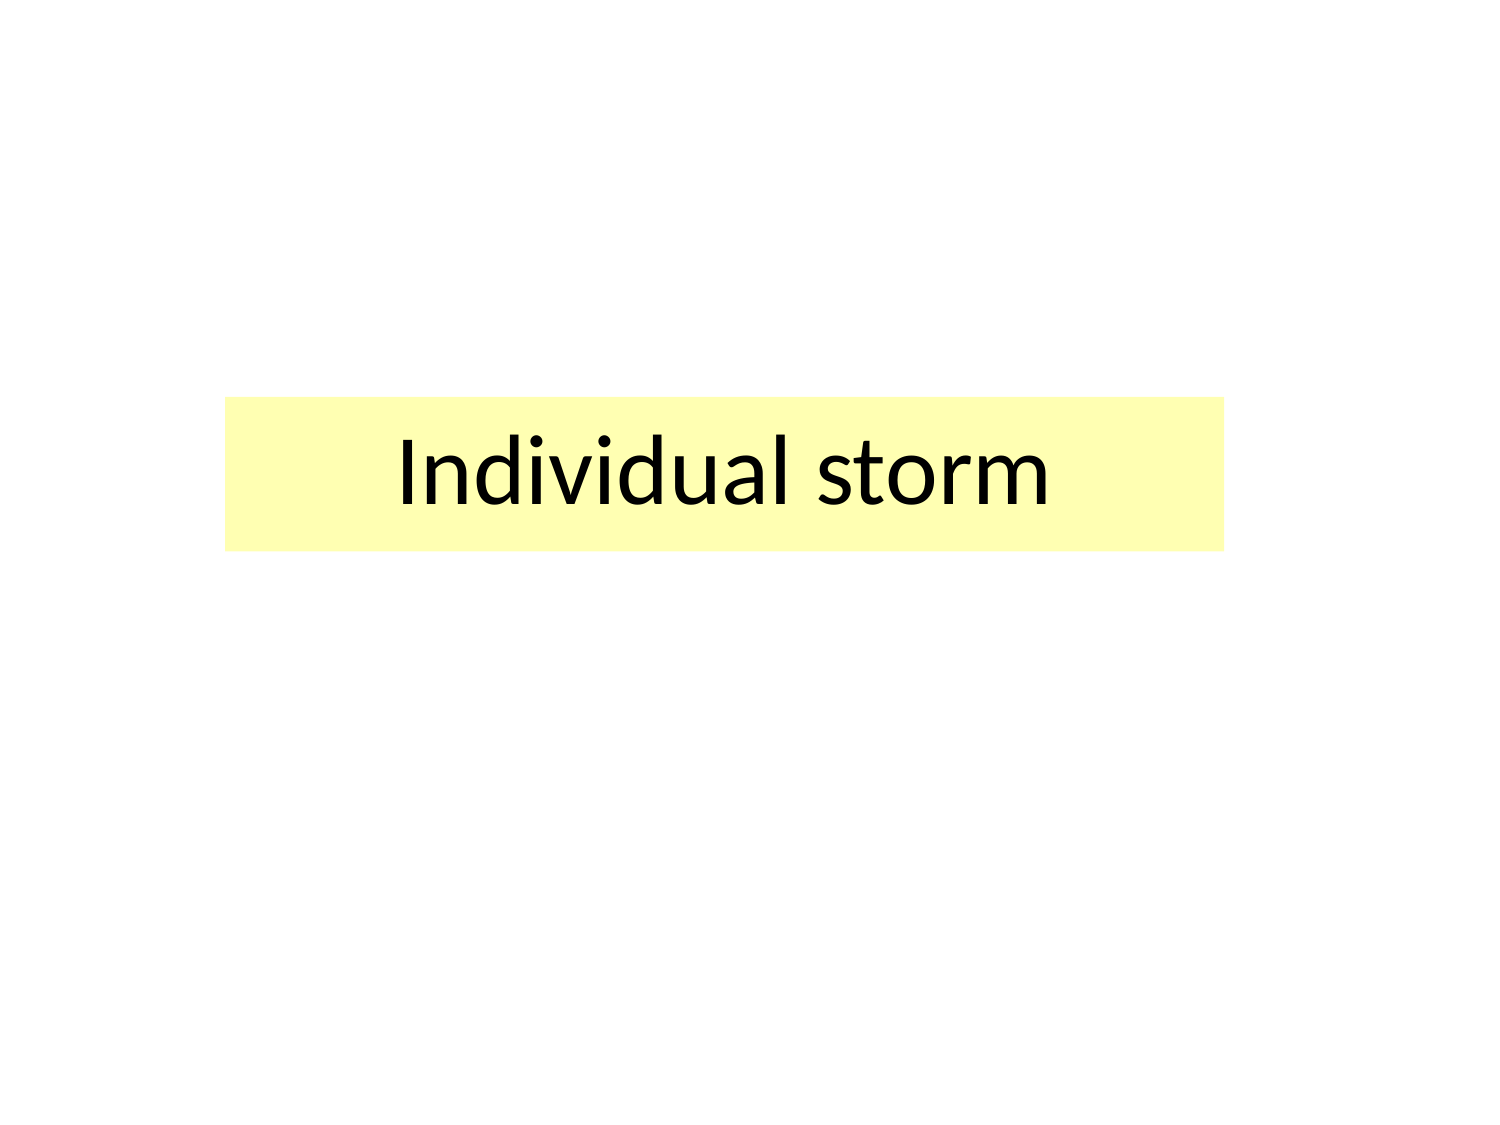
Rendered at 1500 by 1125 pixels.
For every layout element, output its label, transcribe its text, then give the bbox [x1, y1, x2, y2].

text_box Individual storm [225, 396, 1225, 552]
